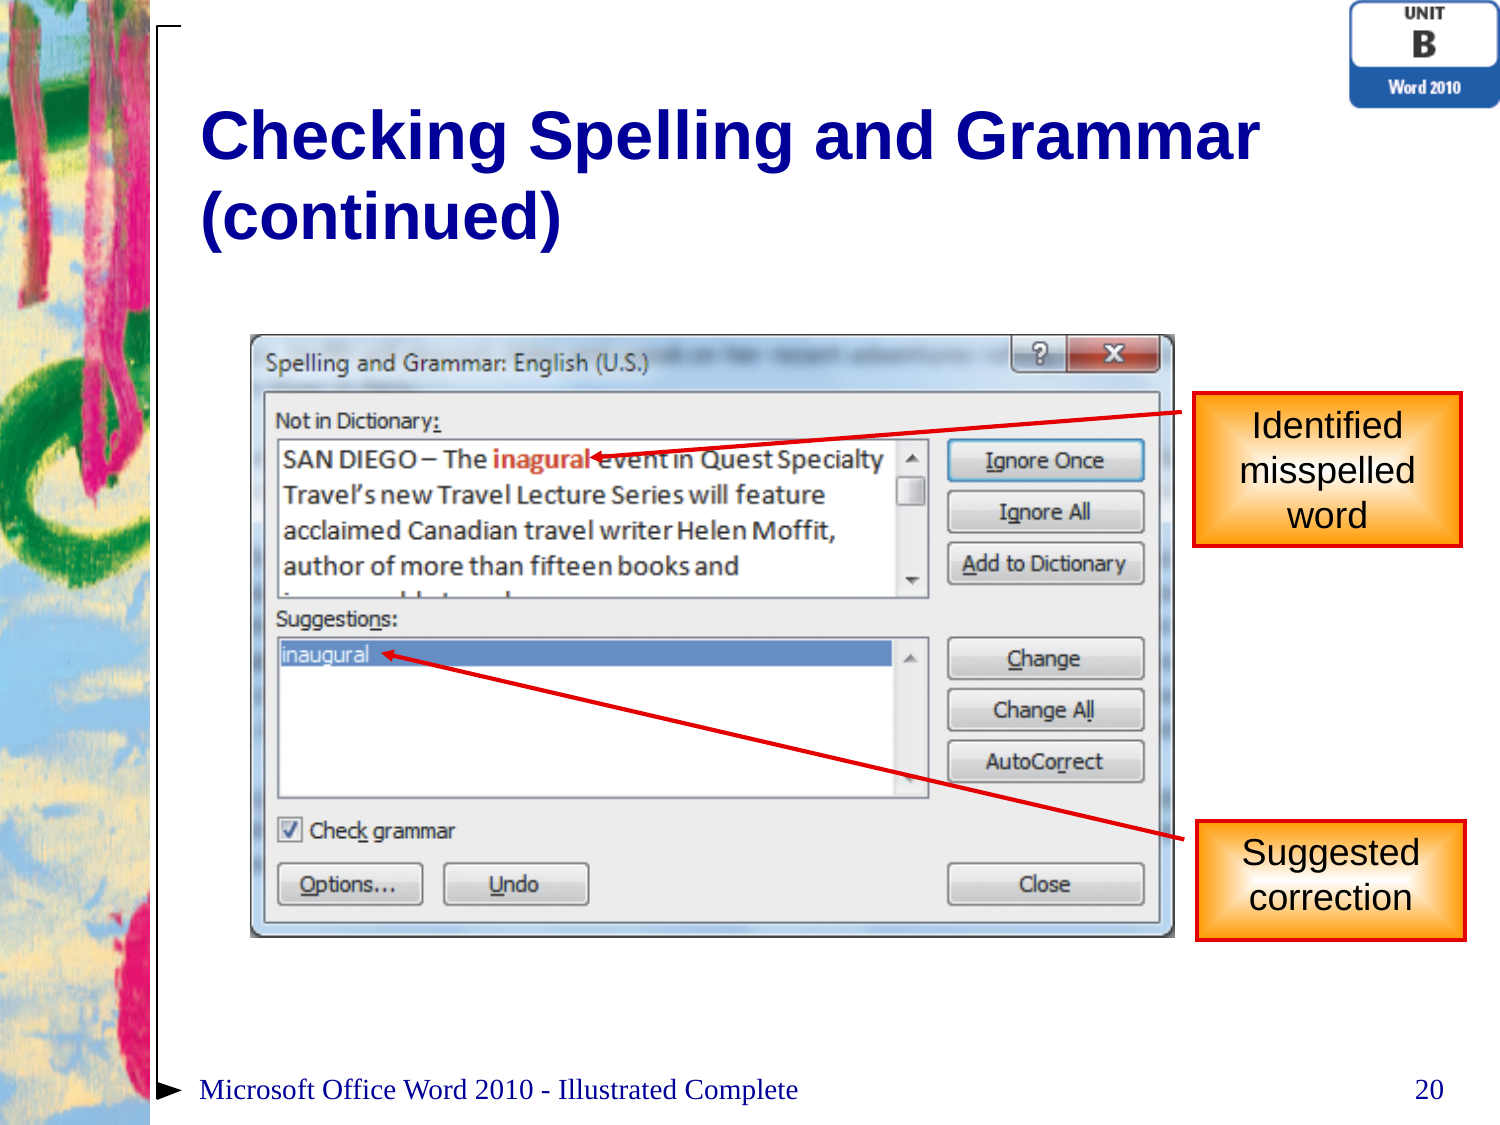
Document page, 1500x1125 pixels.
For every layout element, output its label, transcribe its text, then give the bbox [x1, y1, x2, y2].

slide_number 20 [1356, 1062, 1460, 1105]
text_box Identified misspelled word [1194, 393, 1461, 547]
title Checking Spelling and Grammar (continued) [183, 109, 1378, 236]
picture [1348, 0, 1500, 110]
footer Microsoft Office Word 2010 - Illustrated Complete [183, 1062, 1147, 1125]
picture [0, 0, 150, 1125]
picture [250, 334, 1176, 938]
text_box Suggested correction [1196, 820, 1466, 941]
